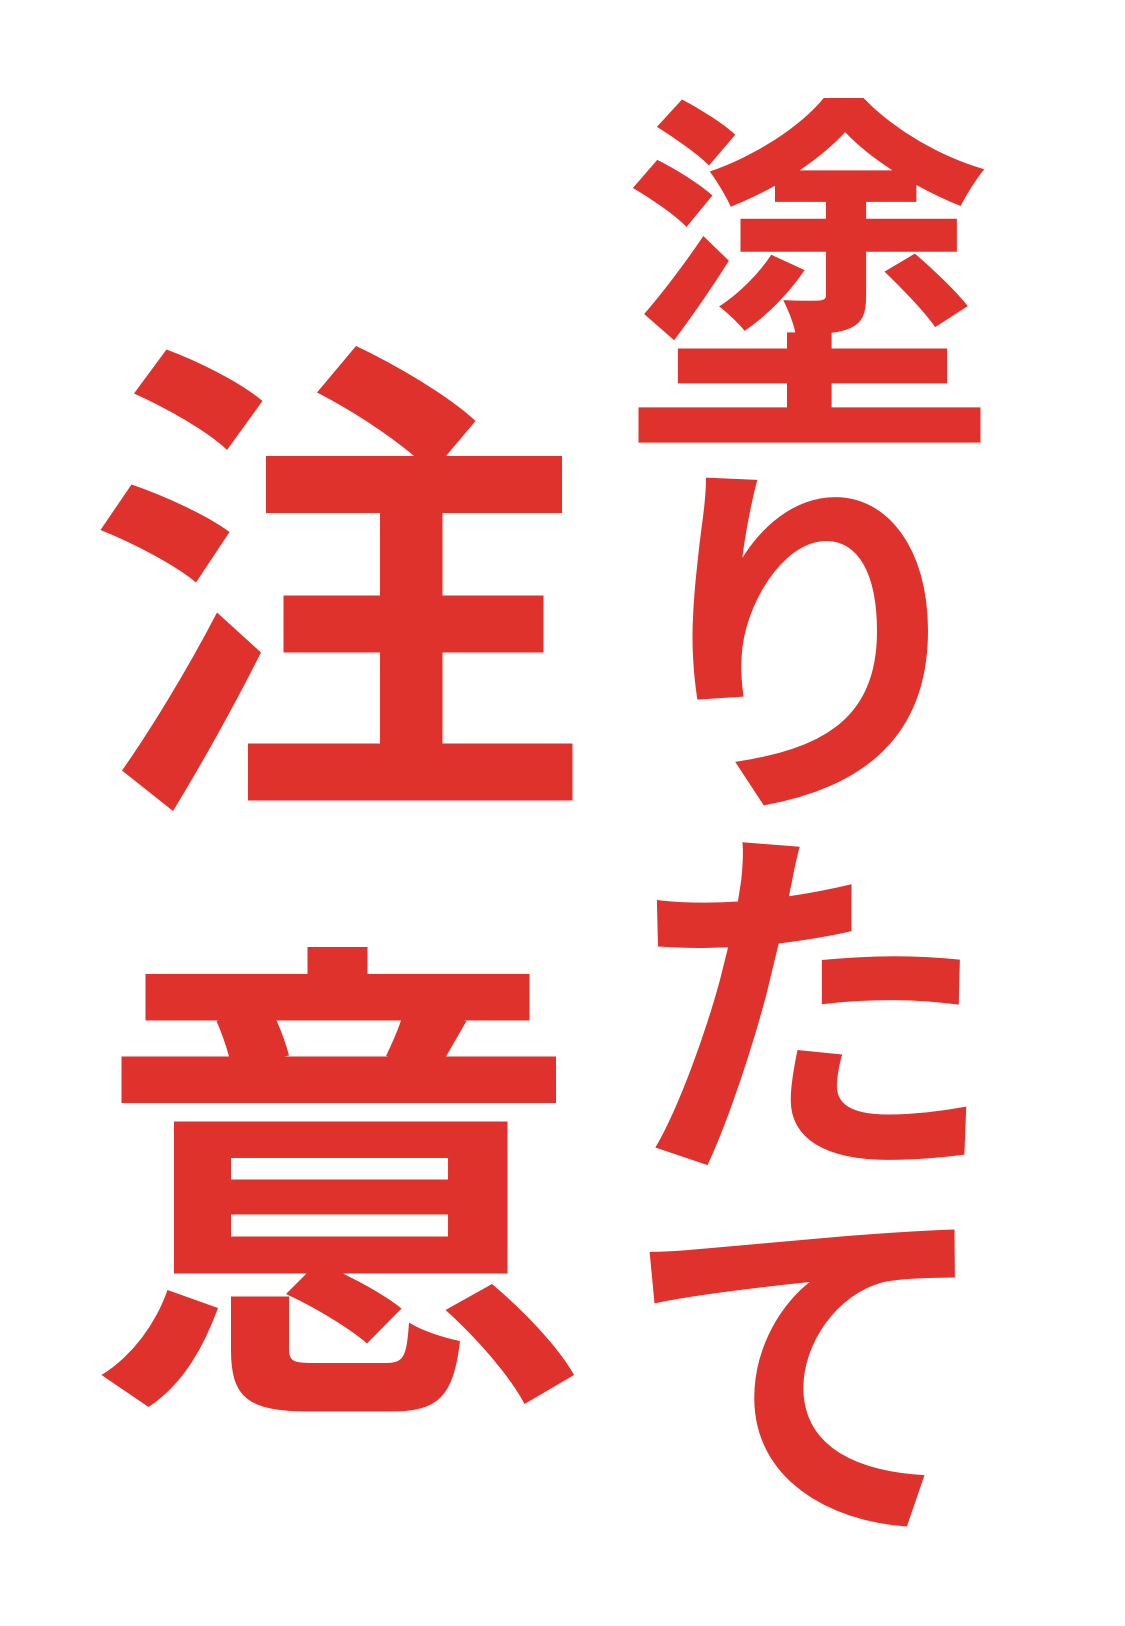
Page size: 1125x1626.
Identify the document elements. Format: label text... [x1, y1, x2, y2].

text_box 注意 [30, 264, 646, 1480]
text_box 塗りたて [503, 119, 1118, 1594]
